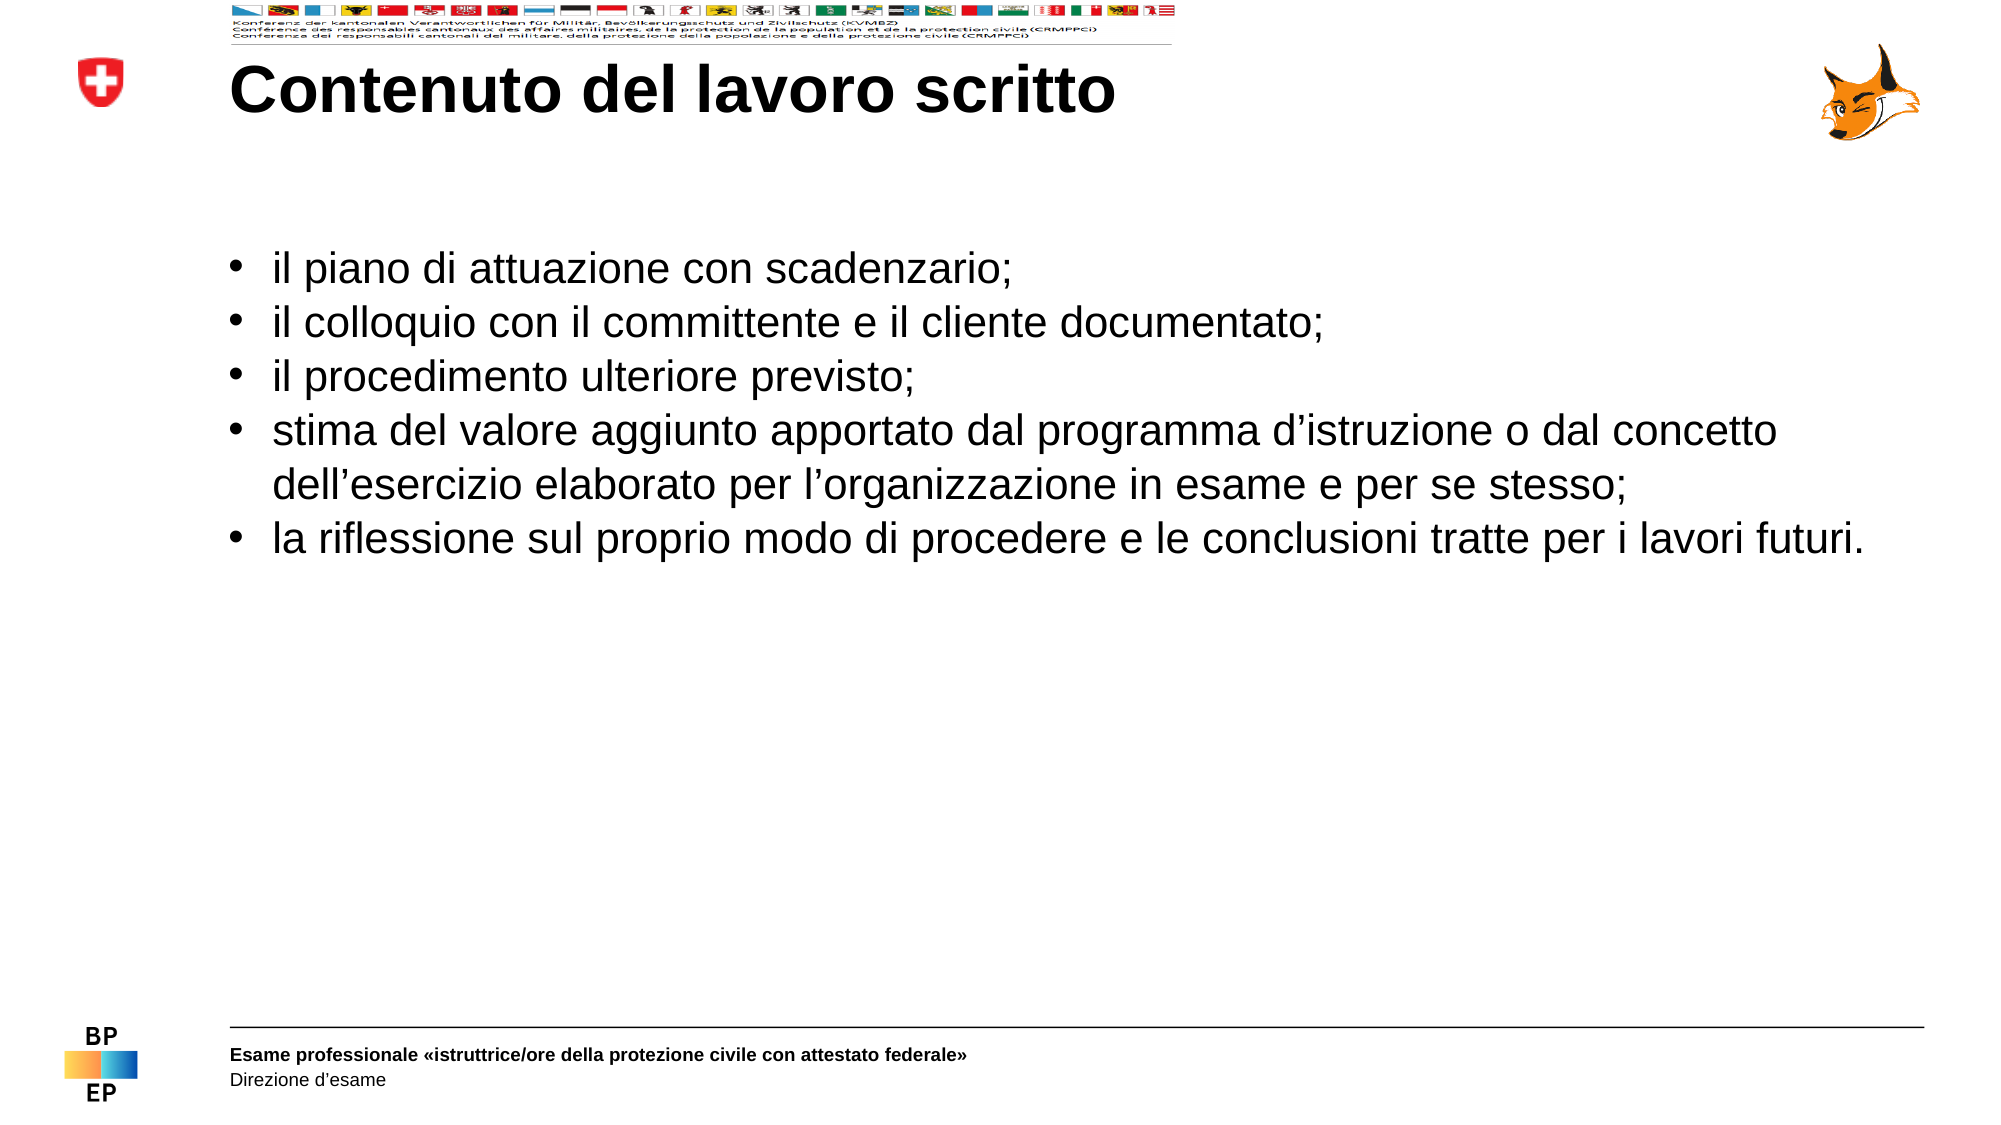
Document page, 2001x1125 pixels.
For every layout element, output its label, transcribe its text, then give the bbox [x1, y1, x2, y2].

footer Esame professionale «istruttrice/ore della protezione civile con attestato federale» Direzione d’esame [229, 1040, 1177, 1088]
picture [229, 4, 1175, 46]
list il piano di attuazione con scadenzario; il colloquio con il committente e il cliente documentato; il procedimento ulteriore previsto; stima del valore aggiunto apportato dal programma d’istruzione o dal concetto dell’esercizio elaborato per l’organizzazione in esame e per se stesso; la riflessione sul proprio modo di procedere e le conclusioni tratte per i lavori futuri. [228, 237, 1922, 981]
title Contenuto del lavoro scritto [229, 50, 1922, 199]
picture [1817, 40, 1922, 145]
picture [61, 1021, 140, 1106]
